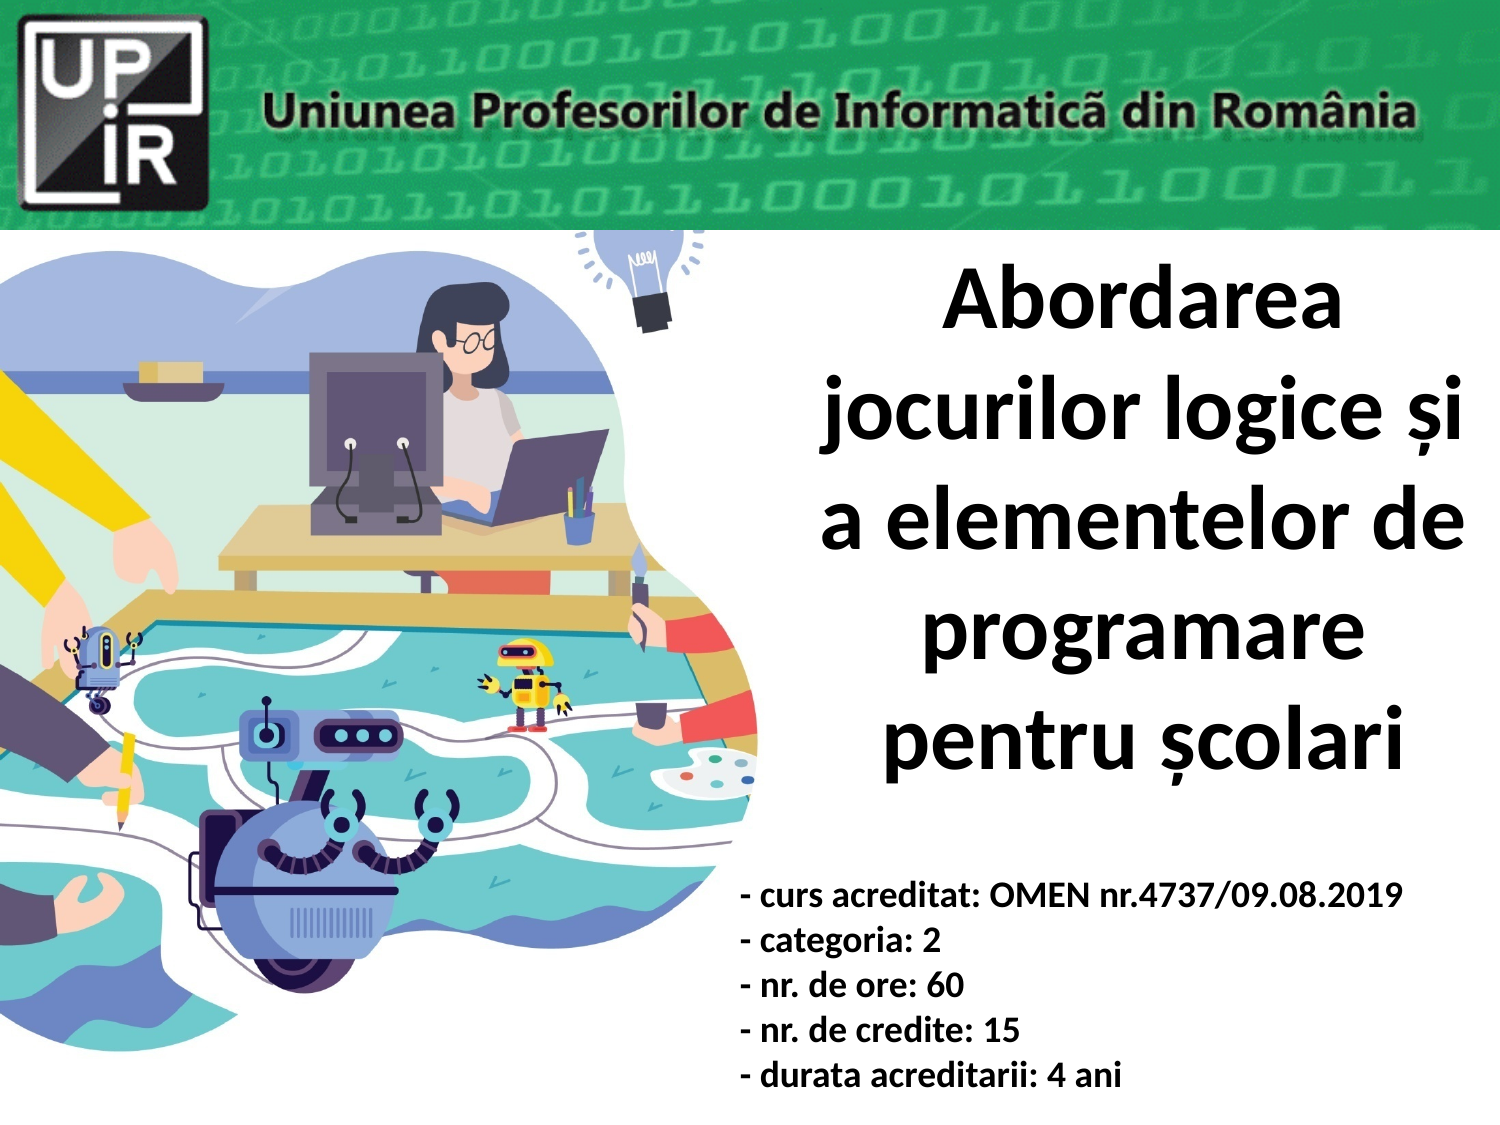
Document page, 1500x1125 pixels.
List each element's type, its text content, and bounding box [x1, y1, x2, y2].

title Abordarea jocurilor logice și a elementelor de programare pentru școlari [800, 237, 1500, 838]
picture [0, 0, 1500, 1125]
text_box - curs acreditat: OMEN nr.4737/09.08.2019 - categoria: 2 - nr. de ore: 60 - nr. de credite: 15 - durata acreditarii: 4 ani [800, 862, 1500, 1103]
